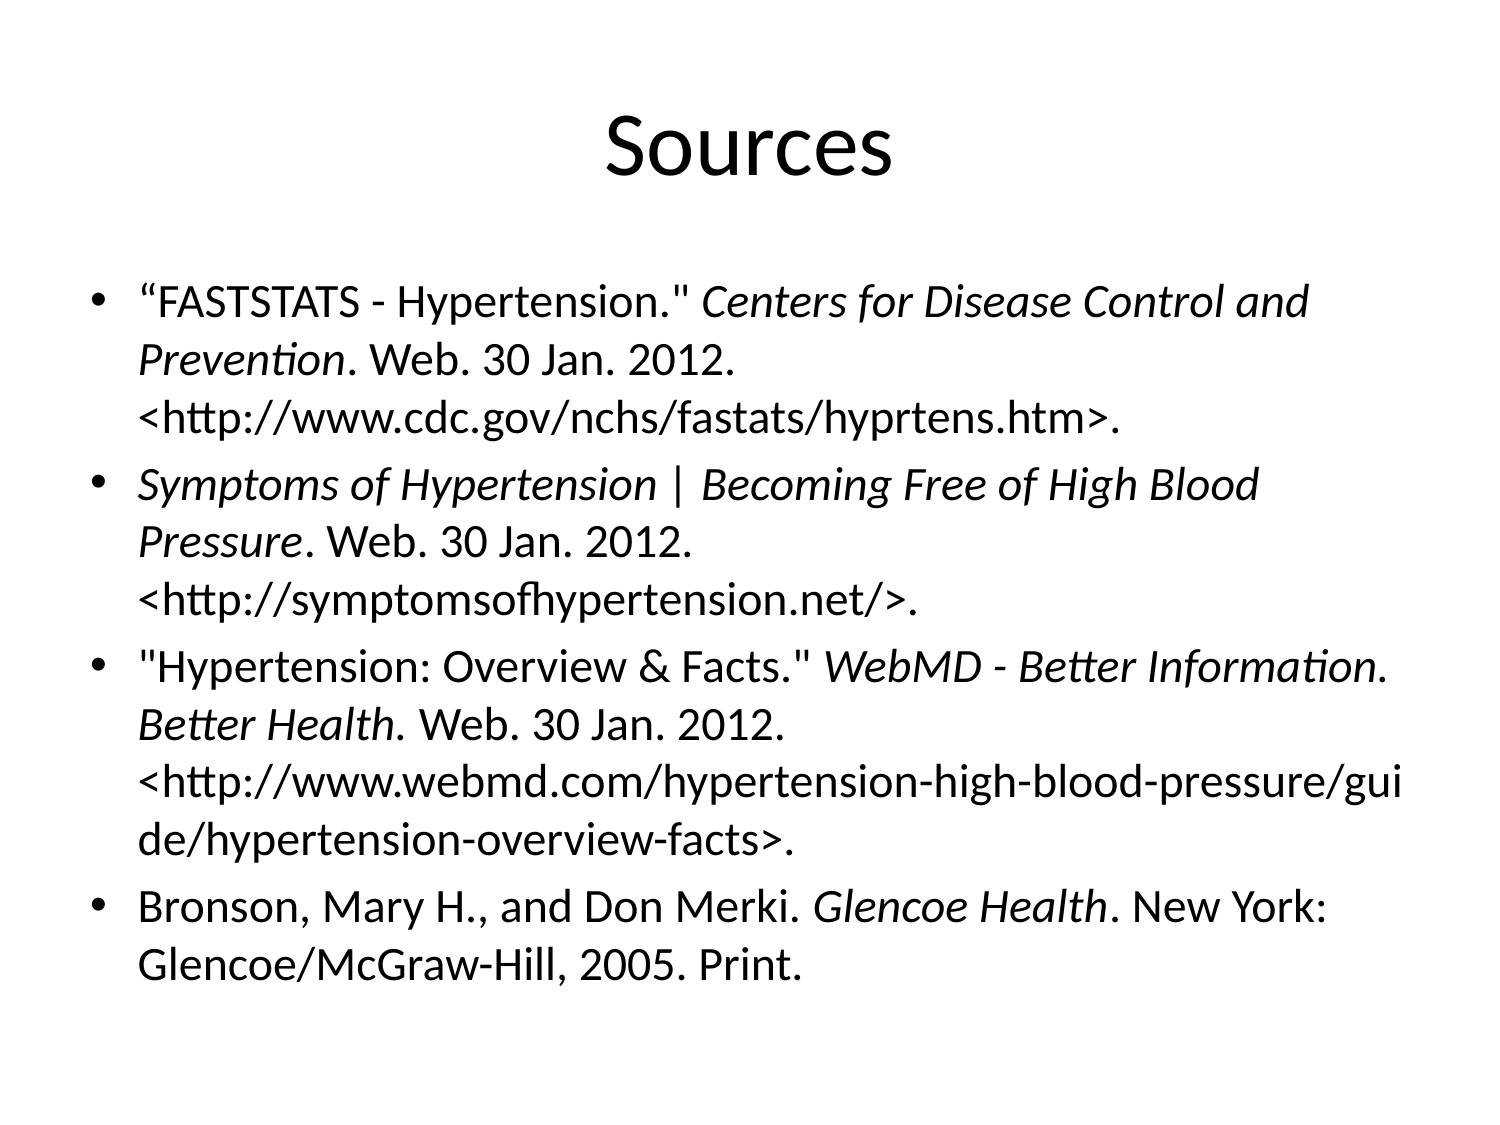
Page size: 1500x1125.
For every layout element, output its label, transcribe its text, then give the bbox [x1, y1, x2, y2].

list “FASTSTATS - Hypertension." Centers for Disease Control and Prevention. Web. 30 Jan. 2012. <http://www.cdc.gov/nchs/fastats/hyprtens.htm>. Symptoms of Hypertension | Becoming Free of High Blood Pressure. Web. 30 Jan. 2012. <http://symptomsofhypertension.net/>. "Hypertension: Overview & Facts." WebMD - Better Information. Better Health. Web. 30 Jan. 2012. <http://www.webmd.com/hypertension-high-blood-pressure/guide/hypertension-overview-facts>. Bronson, Mary H., and Don Merki. Glencoe Health. New York: Glencoe/McGraw-Hill, 2005. Print. [75, 262, 1425, 1005]
title Sources [75, 45, 1425, 233]
